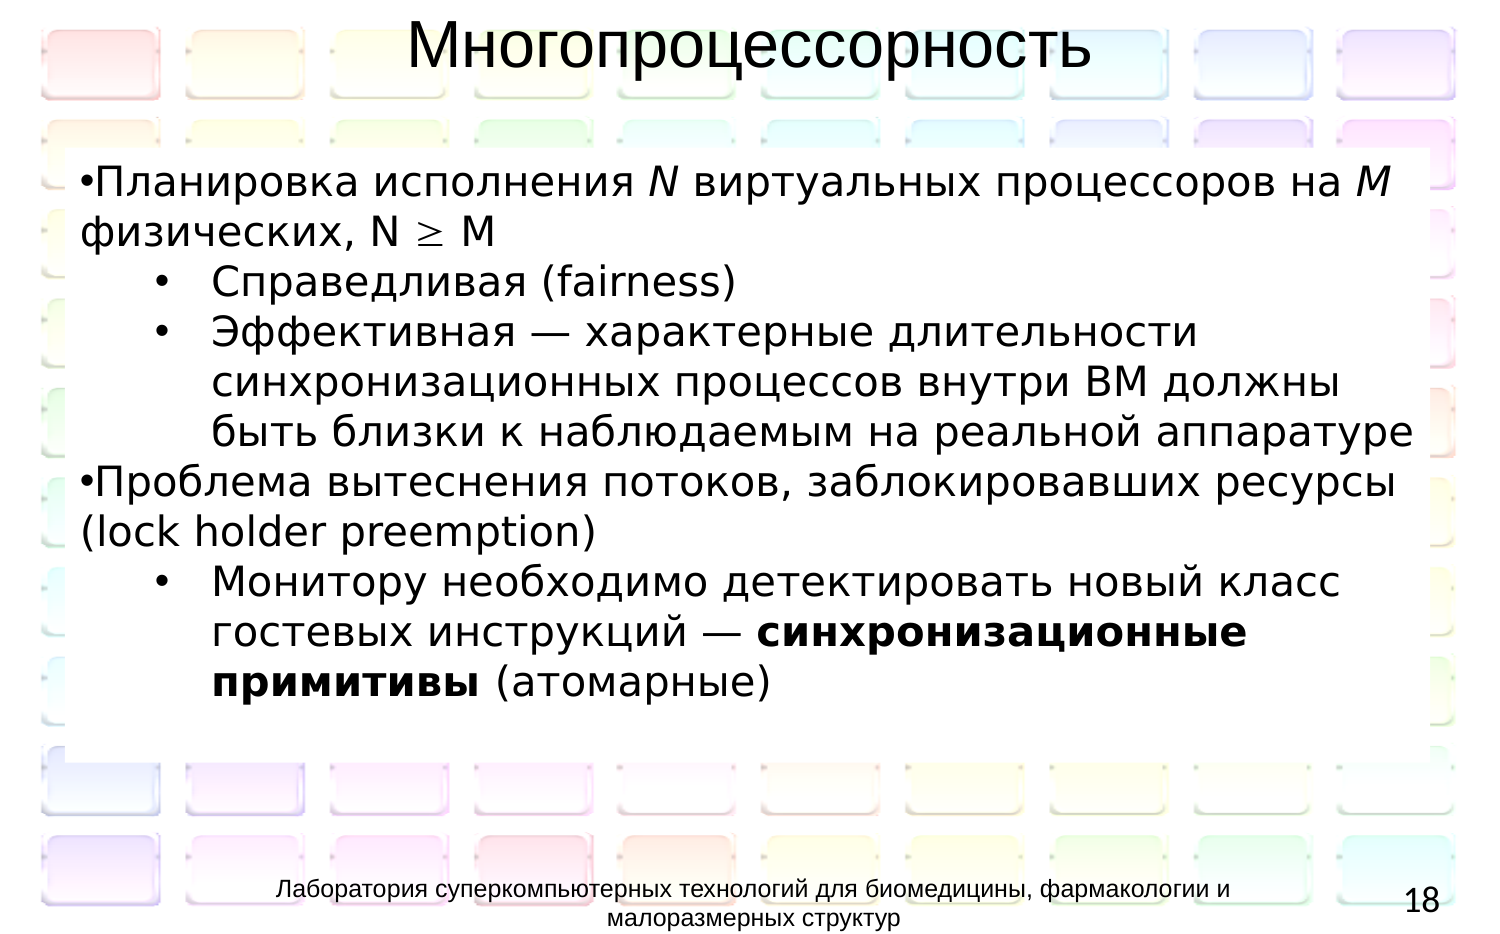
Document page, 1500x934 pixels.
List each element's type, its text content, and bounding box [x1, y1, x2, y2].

text_box 18 [1387, 868, 1473, 918]
text_box Лаборатория суперкомпьютерных технологий для биомедицины, фармакологии и малоразмерных структур [171, 864, 1338, 915]
text_box Планировка исполнения N виртуальных процессоров на M физических, N ³ M Справедливая (fairness) Эффективная — характерные длительности синхронизационных процессов внутри ВМ должны быть близки к наблюдаемым на реальной аппаратуре Проблема вытеснения потоков, заблокировавших ресурсы (lock holder preemption) Монитору необходимо детектировать новый класс гостевых инструкций — синхронизационные примитивы (атомарные) [64, 147, 1431, 763]
text_box Многопроцессорность [75, 0, 1425, 89]
picture [0, 0, 1500, 933]
